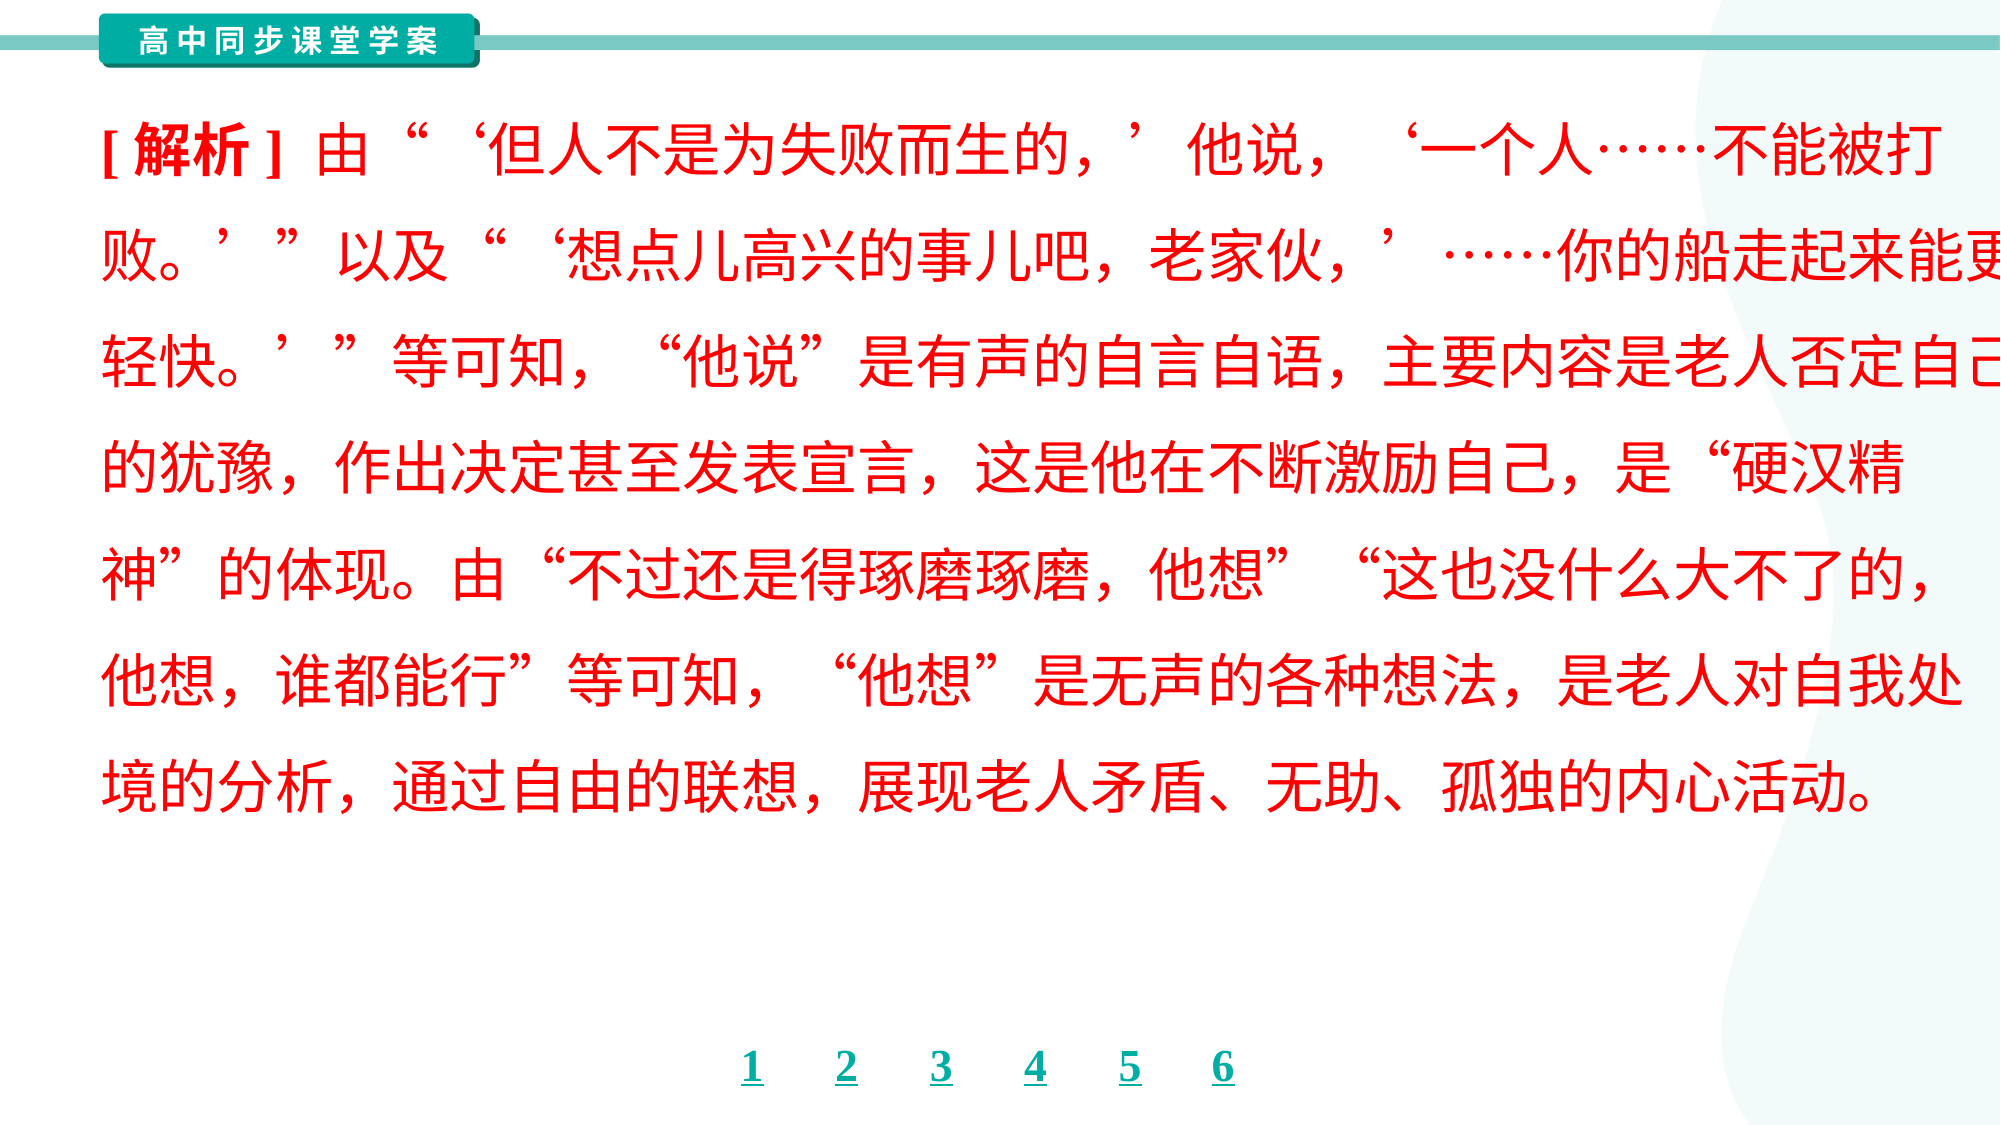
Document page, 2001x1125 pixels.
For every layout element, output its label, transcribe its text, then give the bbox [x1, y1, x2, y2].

text_box [解析] 由“‘但人不是为失败而生的，’他说，‘一个人……不能被打 败。’”以及“‘想点儿高兴的事儿吧，老家伙，’……你的船走起来能更 轻快。’”等可知，“他说”是有声的自言自语，主要内容是老人否定自己 的犹豫，作出决定甚至发表宣言，这是他在不断激励自己，是“硬汉精 神”的体现。由“不过还是得琢磨琢磨，他想”“这也没什么大不了的， 他想，谁都能行”等可知，“他想”是无声的各种想法，是老人对自我处 境的分析，通过自由的联想，展现老人矛盾、无助、孤独的内心活动。 [100, 76, 1899, 821]
picture [0, 0, 2000, 1125]
